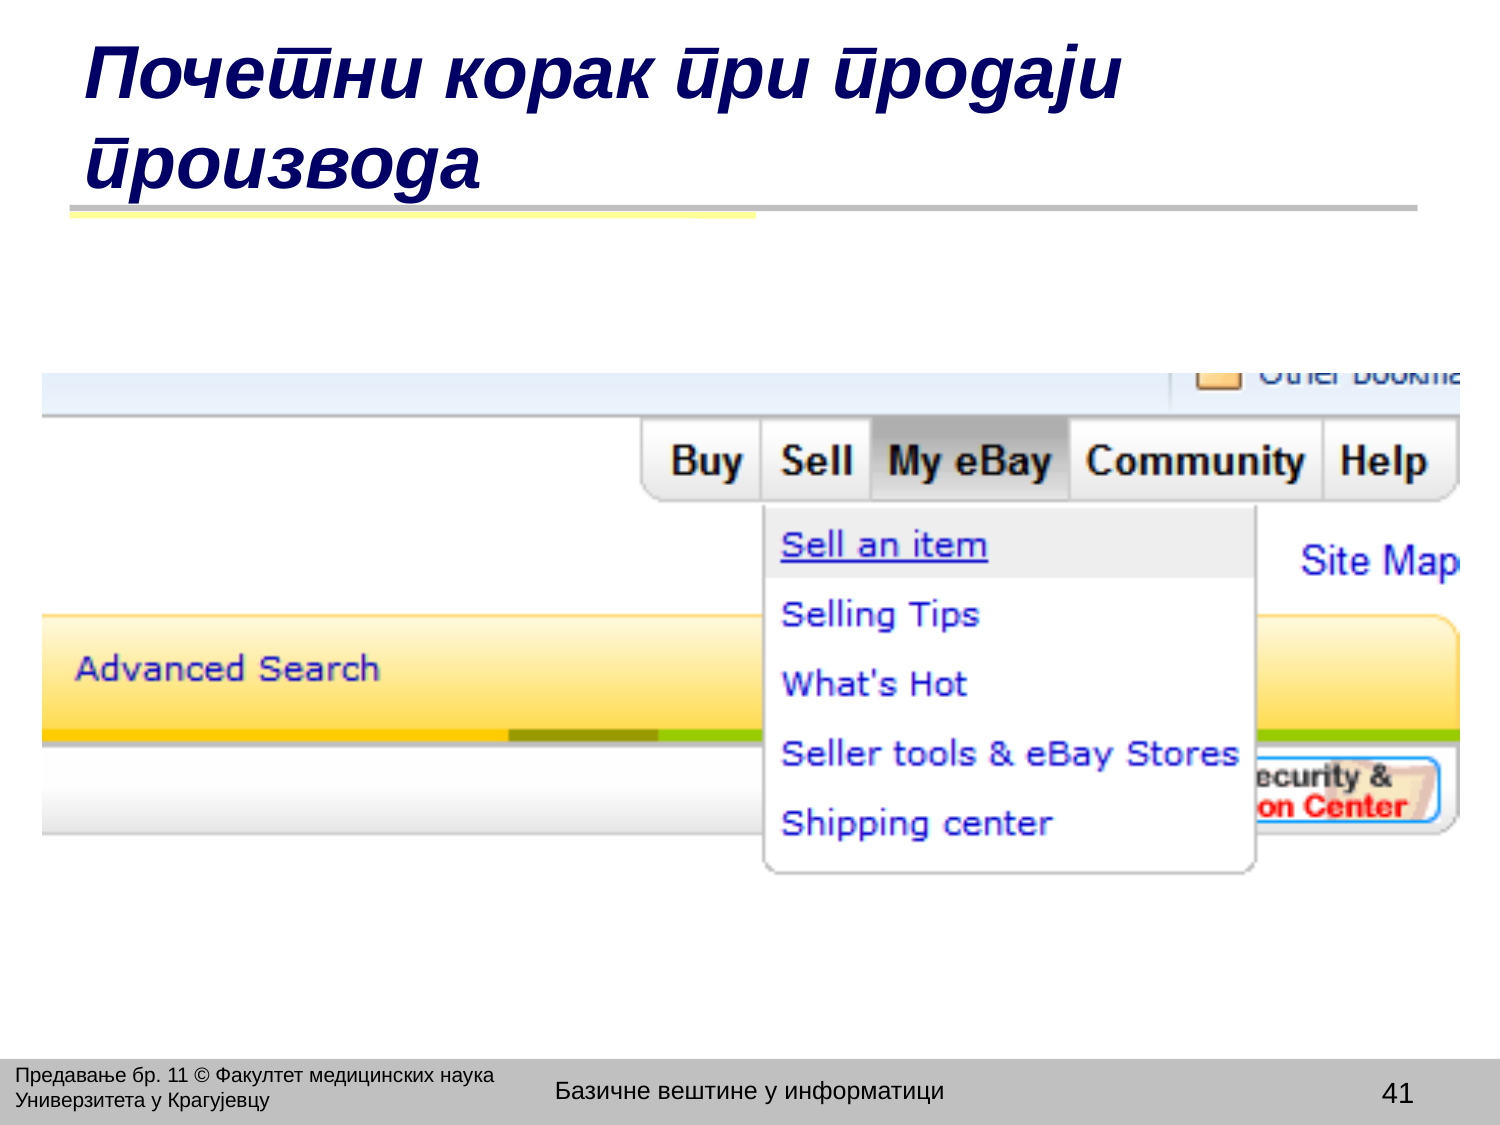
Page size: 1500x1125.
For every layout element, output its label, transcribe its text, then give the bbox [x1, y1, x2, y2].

title Почетни корак при продаји производа [69, 19, 1426, 208]
slide_number 41 [1079, 1066, 1430, 1125]
picture [42, 372, 1460, 921]
slide_number Предавање бр. 11 © Факултет медицинских наука Универзитета у Крагујевцу [0, 1053, 621, 1108]
footer Базичне вештине у информатици [512, 1066, 988, 1125]
